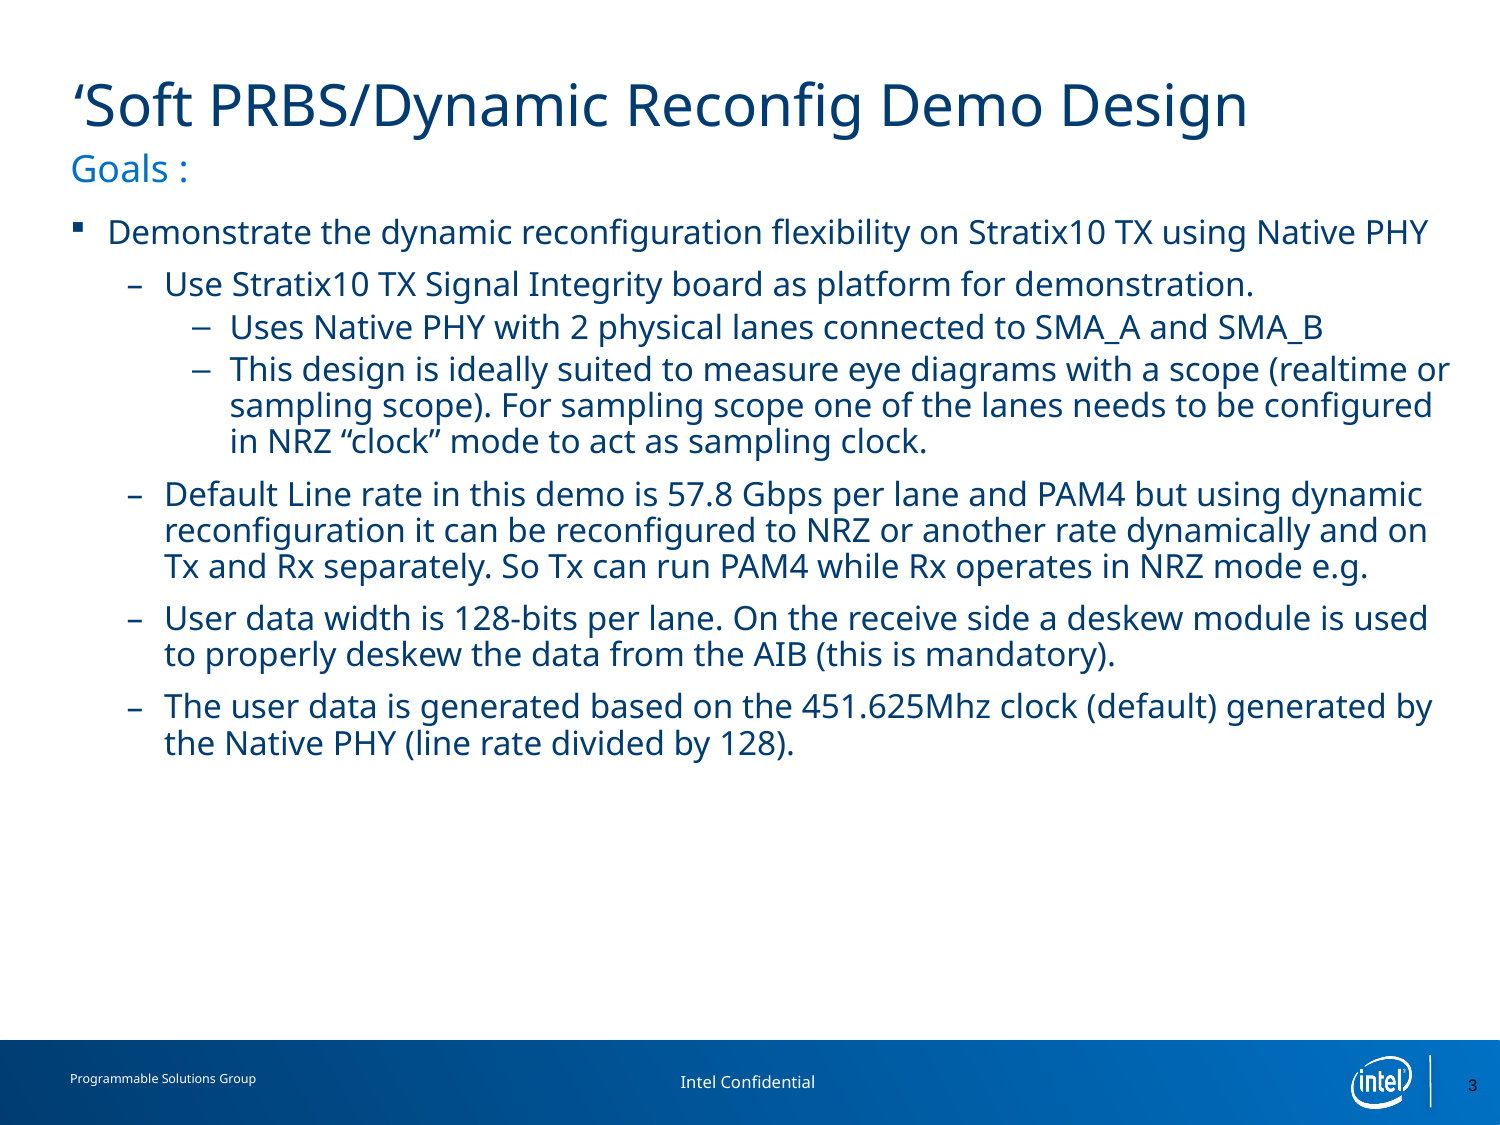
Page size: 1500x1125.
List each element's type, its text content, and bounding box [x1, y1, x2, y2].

title ‘Soft PRBS/Dynamic Reconfig Demo Design [74, 67, 1425, 149]
slide_number 3 [1127, 1055, 1478, 1116]
list Goals : Demonstrate the dynamic reconfiguration flexibility on Stratix10 TX using Native PHY Use Stratix10 TX Signal Integrity board as platform for demonstration. Uses Native PHY with 2 physical lanes connected to SMA_A and SMA_B This design is ideally suited to measure eye diagrams with a scope (realtime or sampling scope). For sampling scope one of the lanes needs to be configured in NRZ “clock” mode to act as sampling clock. Default Line rate in this demo is 57.8 Gbps per lane and PAM4 but using dynamic reconfiguration it can be reconfigured to NRZ or another rate dynamically and on Tx and Rx separately. So Tx can run PAM4 while Rx operates in NRZ mode e.g. User data width is 128-bits per lane. On the receive side a deskew module is used to properly deskew the data from the AIB (this is mandatory). The user data is generated based on the 451.625Mhz clock (default) generated by the Native PHY (line rate divided by 128). [70, 149, 1466, 1000]
